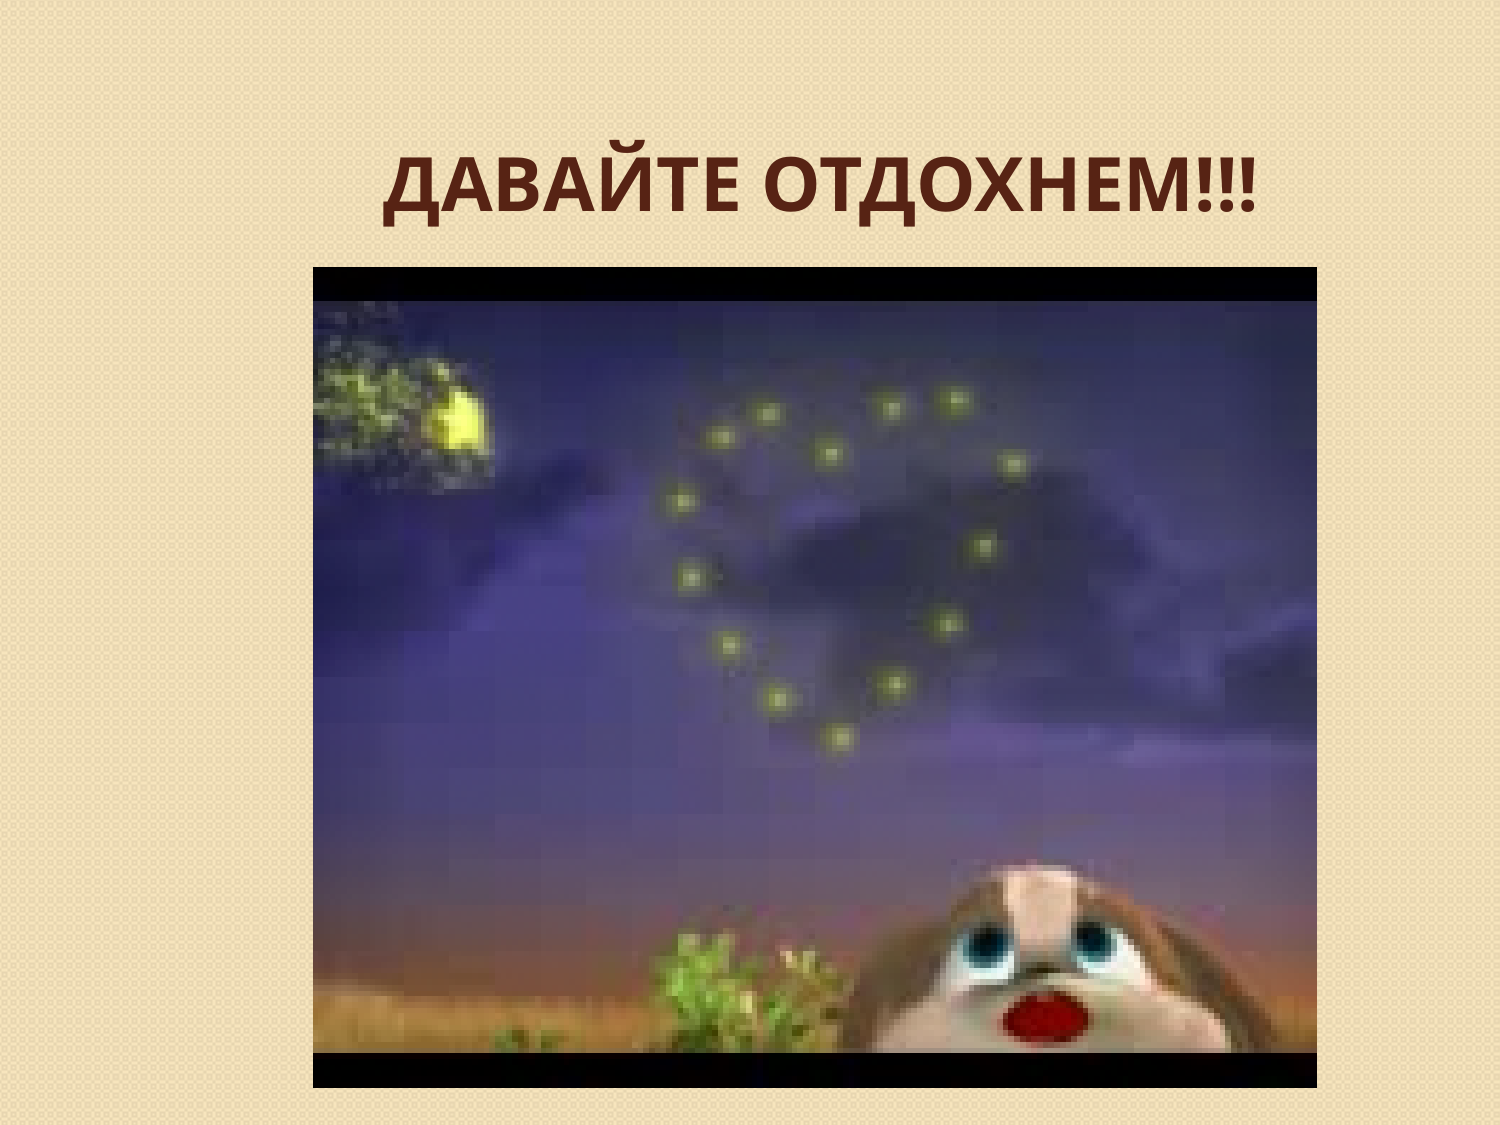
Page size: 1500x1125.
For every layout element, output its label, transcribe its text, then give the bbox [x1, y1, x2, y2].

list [312, 266, 1318, 1089]
title Давайте отдохнем!!! [289, 42, 1355, 234]
